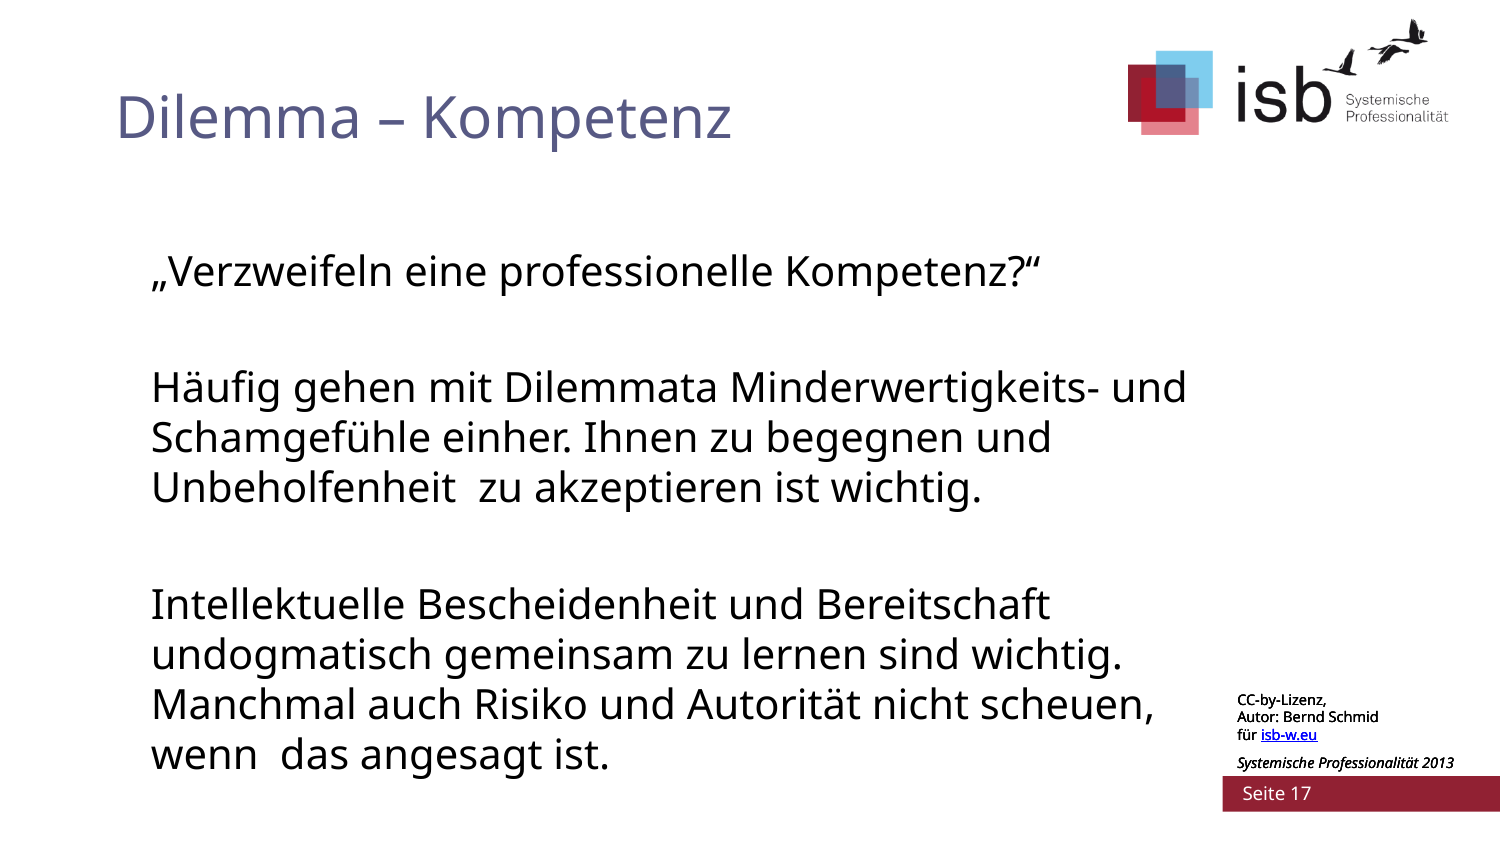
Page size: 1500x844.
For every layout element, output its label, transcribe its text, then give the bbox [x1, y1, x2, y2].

text_box CC-by-Lizenz, Autor: Bernd Schmid für isb-w.eu Systemische Professionalität 2013 [1222, 543, 1500, 844]
picture [1128, 14, 1461, 139]
title Dilemma – Kompetenz [100, 67, 1306, 233]
list „Verzweifeln eine professionelle Kompetenz?“ Häufig gehen mit Dilemmata Minderwertigkeits- und Schamgefühle einher. Ihnen zu begegnen und Unbeholfenheit zu akzeptieren ist wichtig. Intellektuelle Bescheidenheit und Bereitschaft undogmatisch gemeinsam zu lernen sind wichtig. Manchmal auch Risiko und Autorität nicht scheuen, wenn das angesagt ist. [135, 256, 1258, 844]
